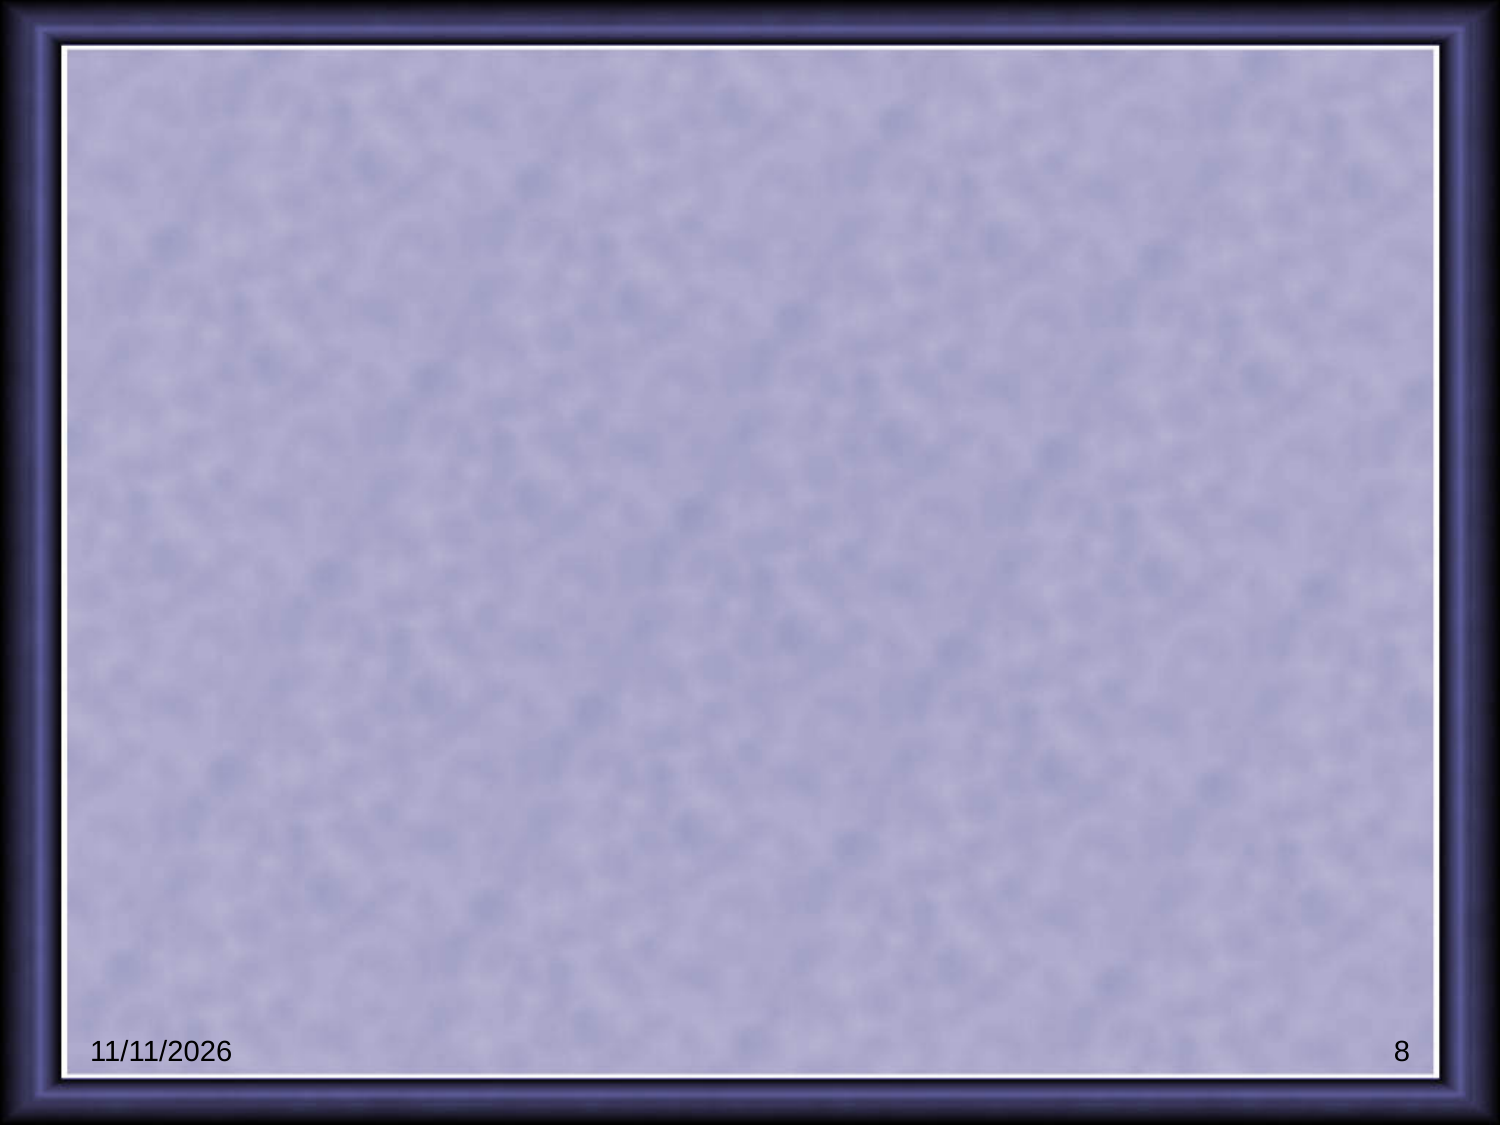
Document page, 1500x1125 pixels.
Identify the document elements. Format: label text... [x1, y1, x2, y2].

picture [0, 0, 1500, 1125]
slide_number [74, 1024, 426, 1103]
slide_number 8 [1074, 1024, 1426, 1103]
